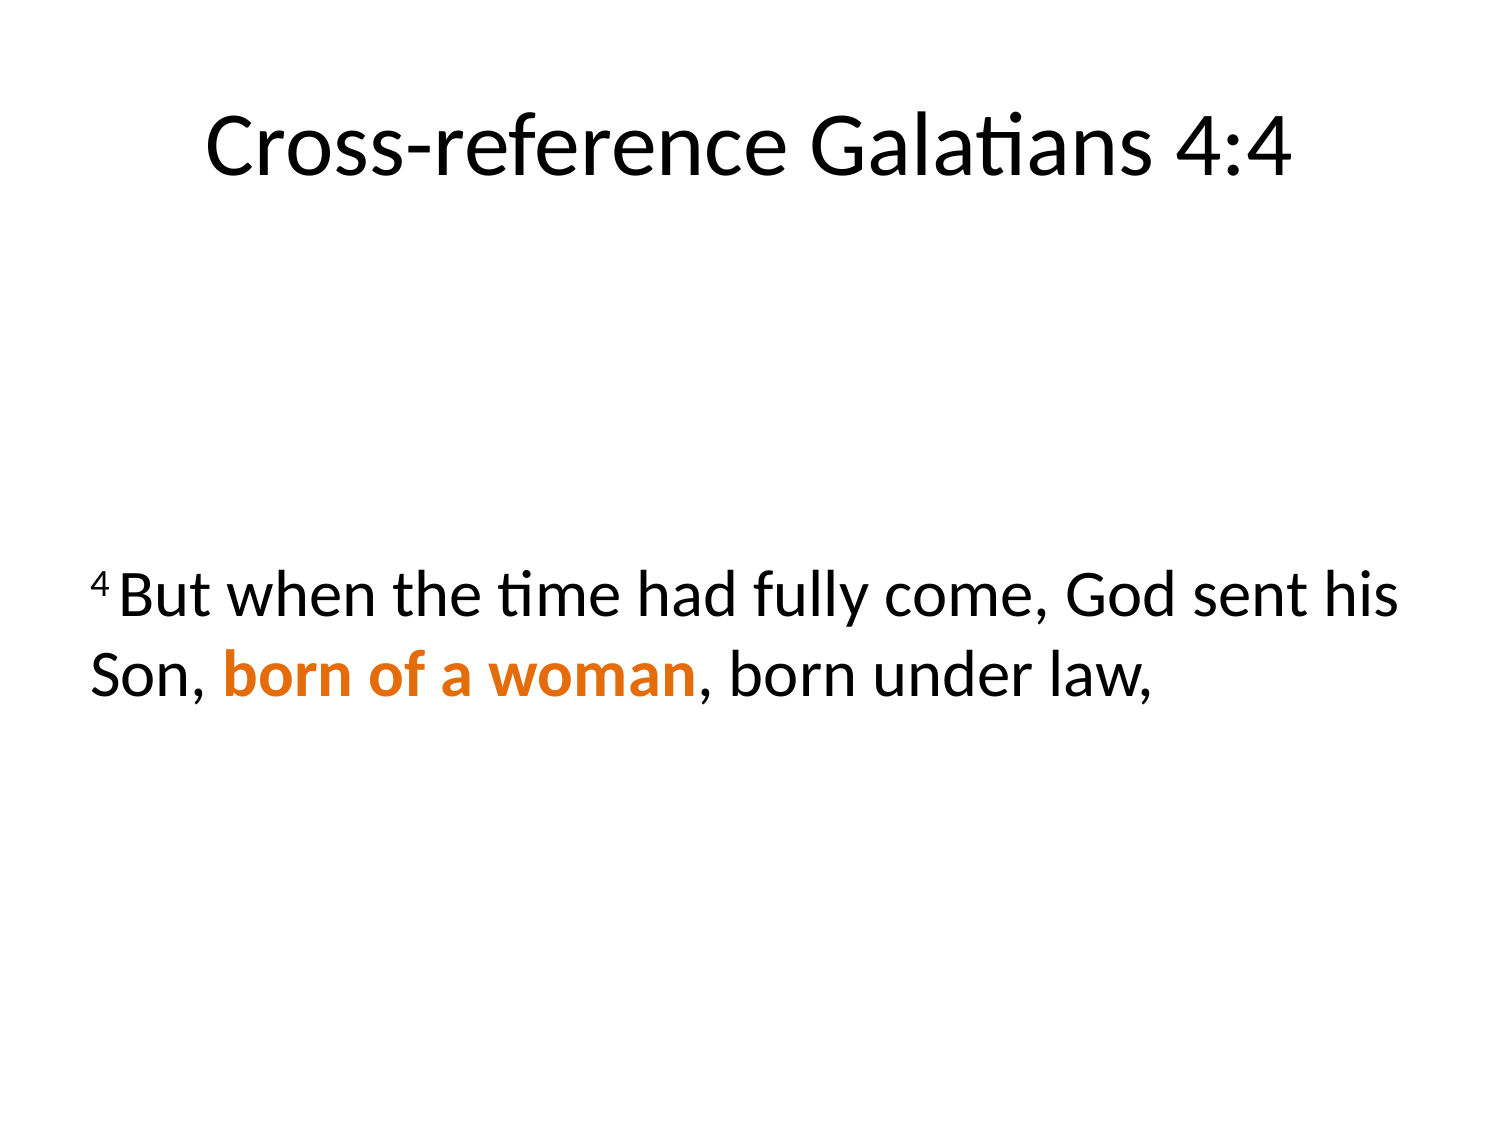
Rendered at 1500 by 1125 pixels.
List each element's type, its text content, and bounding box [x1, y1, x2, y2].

title Cross-reference Galatians 4:4 [75, 45, 1425, 233]
list 4 But when the time had fully come, God sent his Son, born of a woman, born under law, [75, 262, 1425, 1005]
